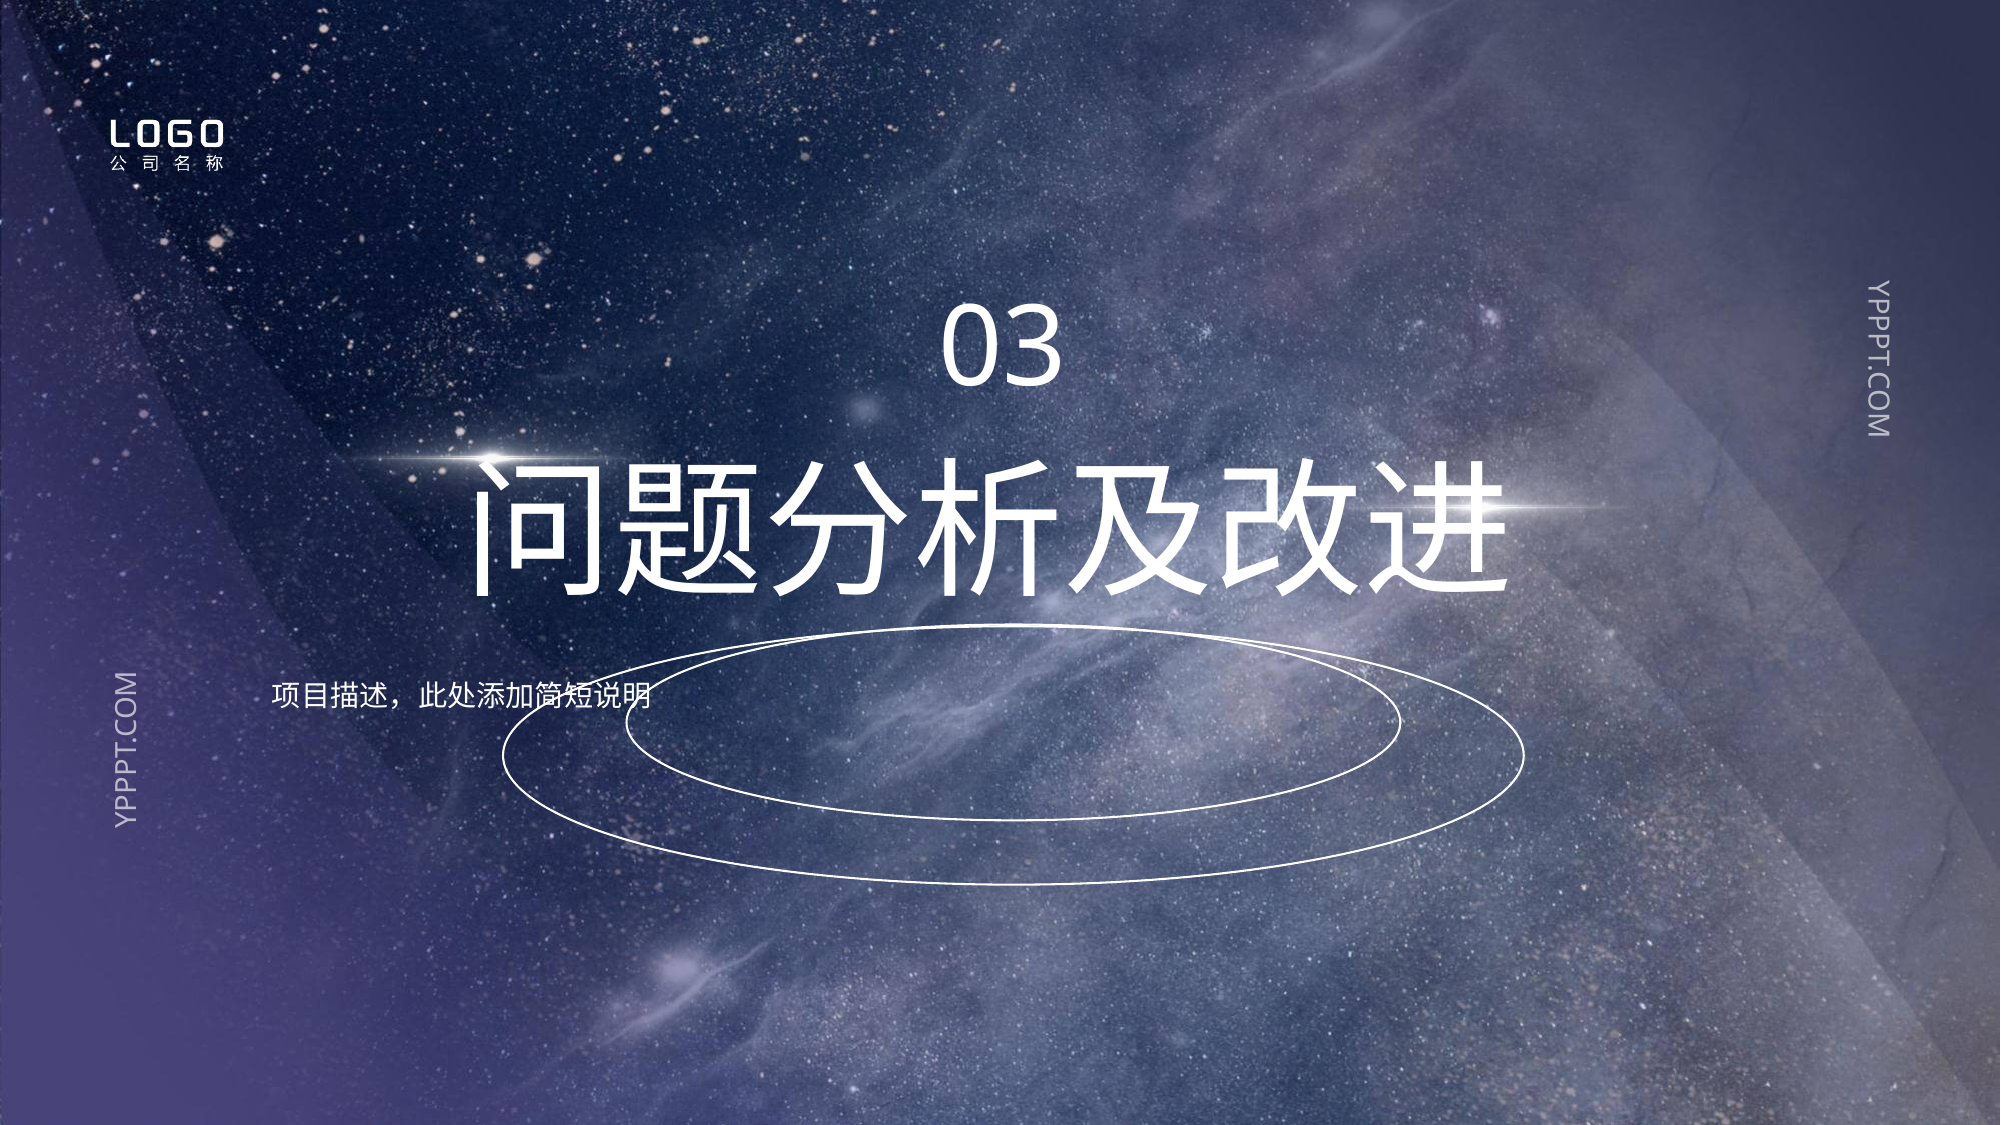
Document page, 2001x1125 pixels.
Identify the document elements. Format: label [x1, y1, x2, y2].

picture [0, 0, 2000, 1125]
text_box [502, 624, 1524, 885]
